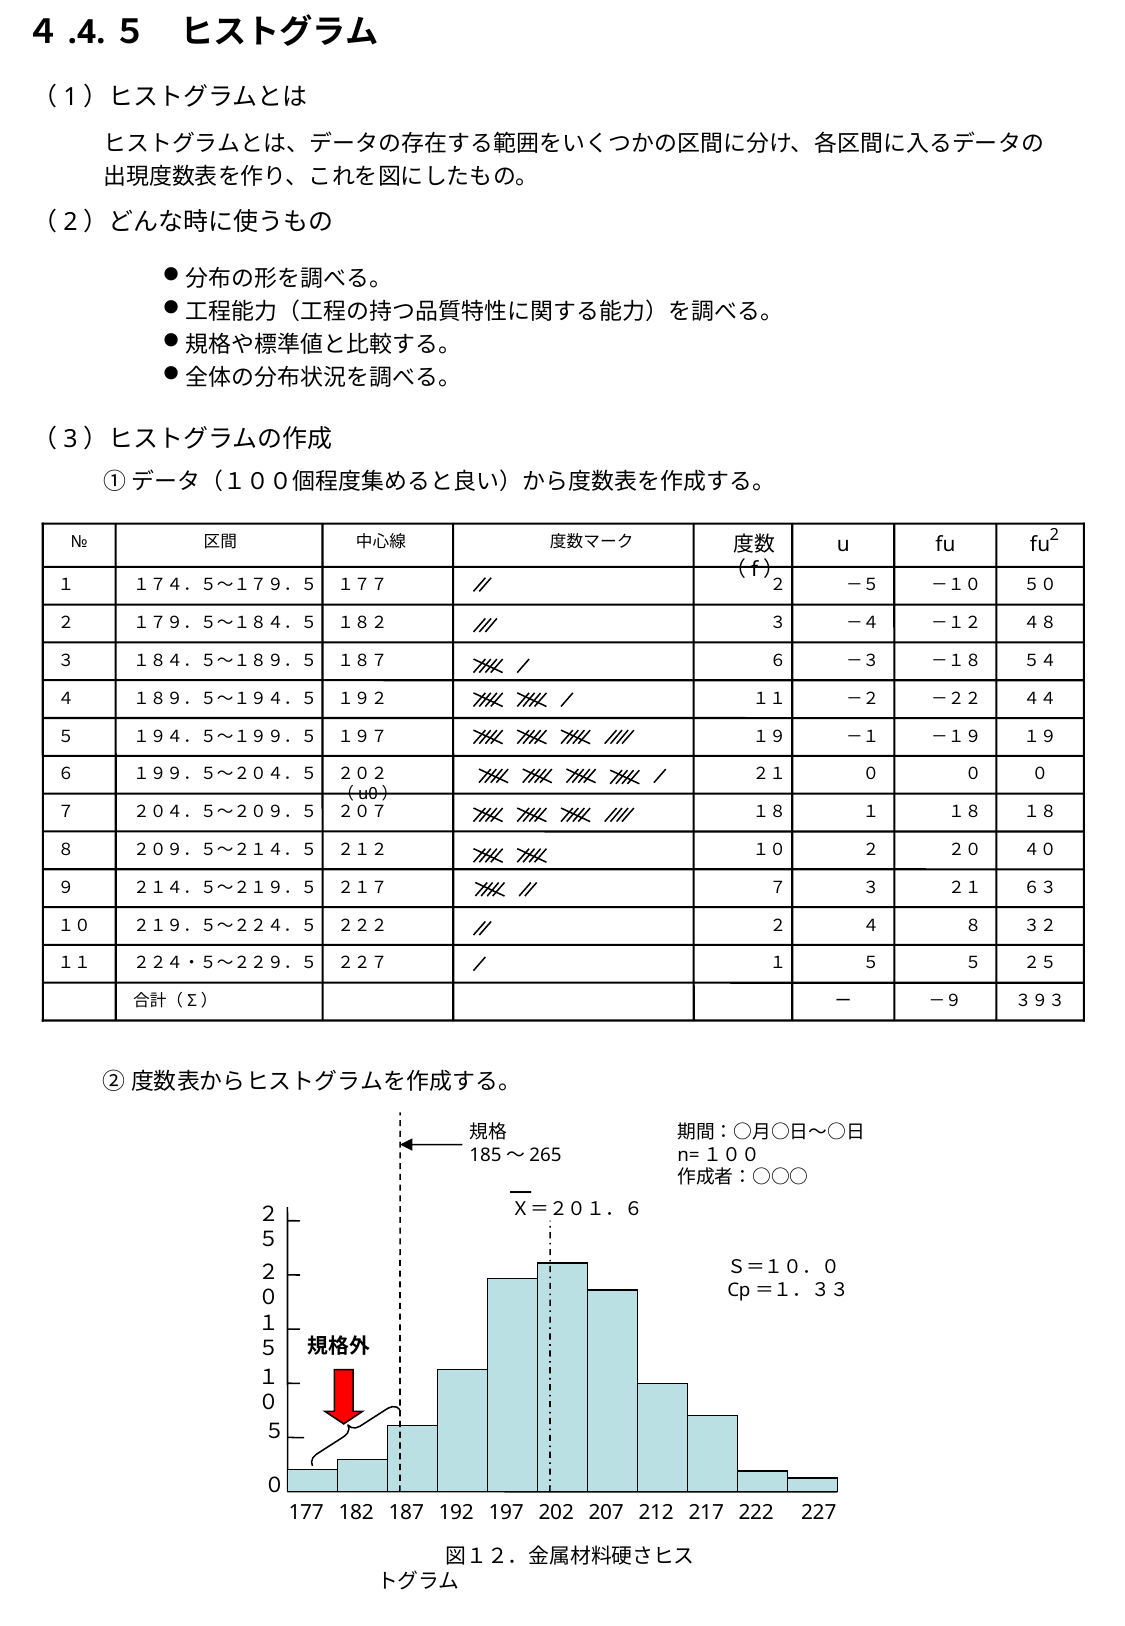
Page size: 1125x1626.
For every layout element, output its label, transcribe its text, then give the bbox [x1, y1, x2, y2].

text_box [230, 1112, 926, 1533]
text_box 分布の形を調べる。 工程能力（工程の持つ品質特性に関する能力）を調べる。 規格や標準値と比較する。 全体の分布状況を調べる。 [88, 250, 950, 398]
text_box 図１２．金属材料硬さヒストグラム [362, 1547, 724, 1588]
text_box ４.4.５ ヒストグラム [11, 3, 498, 58]
text_box （2）どんな時に使うもの [17, 198, 1074, 244]
text_box [200, 1070, 957, 1592]
text_box （3）ヒストグラムの作成 [17, 408, 1088, 460]
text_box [42, 516, 1084, 1021]
text_box （1）ヒストグラムとは [17, 67, 1088, 119]
text_box ヒストグラムとは、データの存在する範囲をいくつかの区間に分け、各区間に入るデータの 出現度数表を作り、これを図にしたもの。 [88, 115, 1100, 197]
text_box ②度数表からヒストグラムを作成する。 [87, 1058, 536, 1102]
text_box ①データ（１００個程度集めると良い）から度数表を作成する。 [88, 453, 1125, 502]
